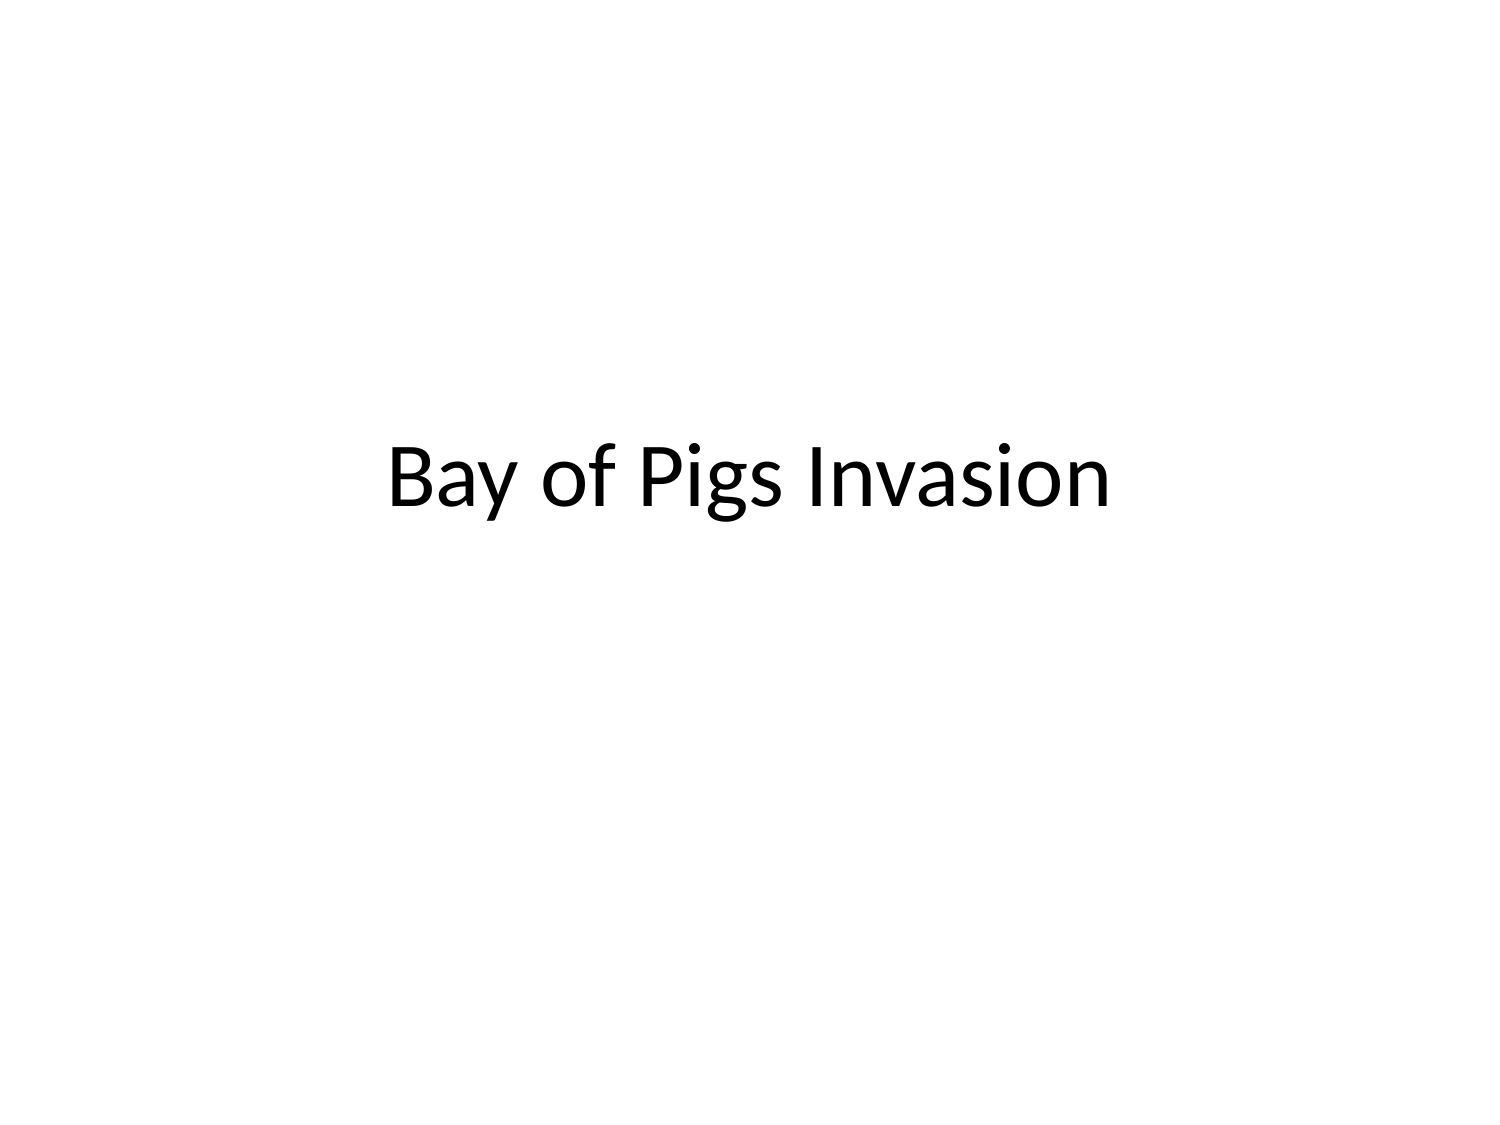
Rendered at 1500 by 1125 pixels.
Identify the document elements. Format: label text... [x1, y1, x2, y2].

title Bay of Pigs Invasion [112, 349, 1388, 591]
